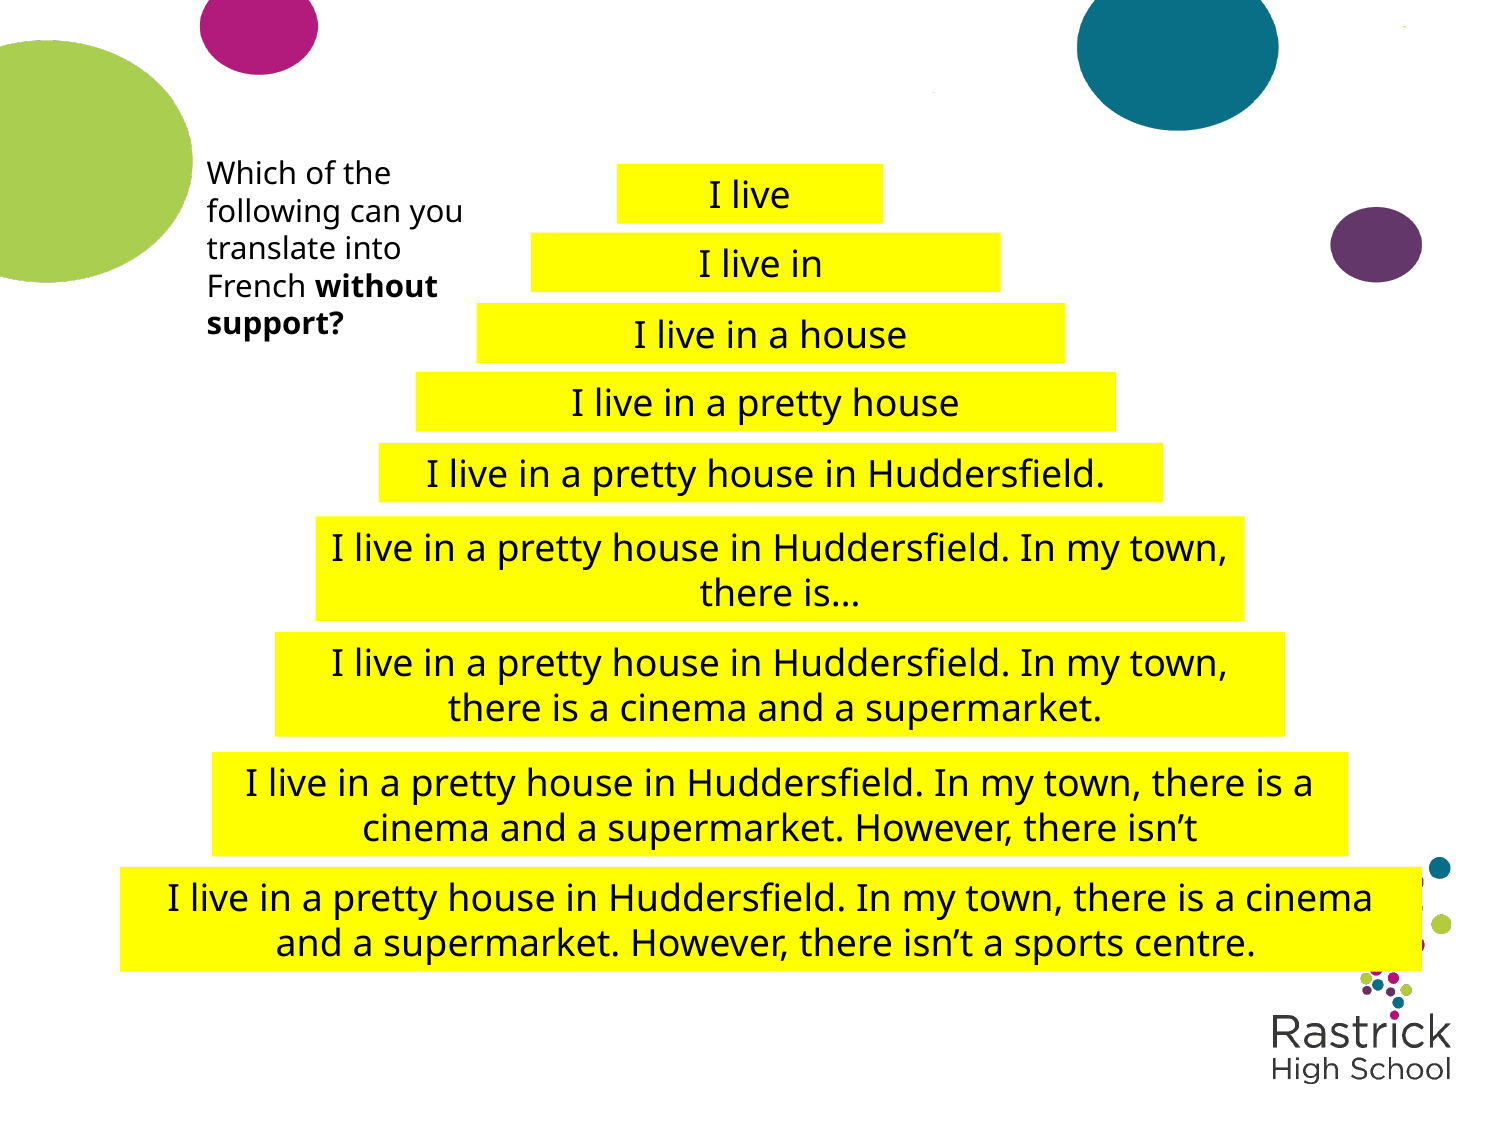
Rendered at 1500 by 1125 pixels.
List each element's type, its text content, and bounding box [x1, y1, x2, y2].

picture [0, 0, 1500, 306]
text_box I live in a pretty house in Huddersfield. In my town, there is a cinema and a supermarket. However, there isn’t a sports centre. [120, 866, 1422, 972]
picture [1273, 857, 1451, 1084]
text_box I live [617, 163, 883, 224]
text_box I live in a pretty house in Huddersfield. In my town, there is a cinema and a supermarket. [275, 631, 1286, 737]
text_box I live in a pretty house [415, 371, 1117, 432]
text_box I live in [531, 232, 1001, 293]
text_box I live in a pretty house in Huddersfield. In my town, there is a cinema and a supermarket. However, there isn’t [211, 751, 1349, 857]
text_box I live in a pretty house in Huddersfield. [378, 442, 1164, 503]
text_box I live in a house [476, 303, 1066, 363]
text_box Which of the following can you translate into French without support? [191, 146, 487, 348]
text_box I live in a pretty house in Huddersfield. In my town, there is… [315, 516, 1245, 621]
